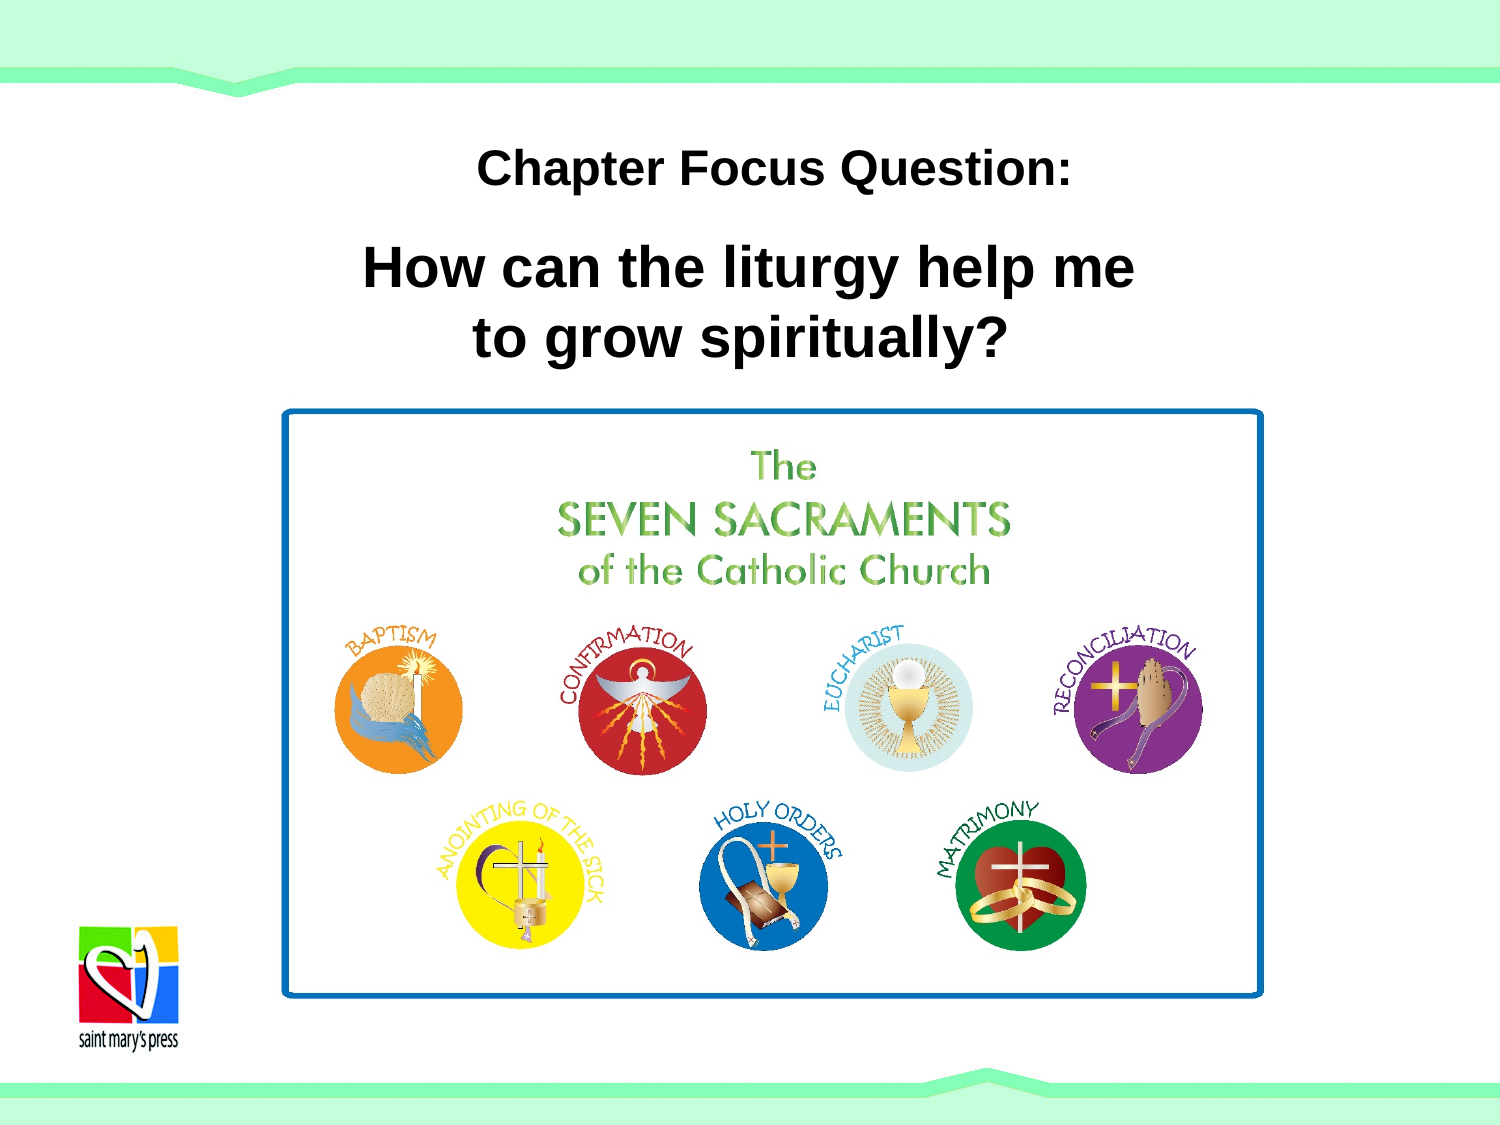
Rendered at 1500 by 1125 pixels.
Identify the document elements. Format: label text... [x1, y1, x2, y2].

picture [0, 0, 1500, 1125]
title How can the liturgy help me to grow spiritually? [300, 241, 1200, 385]
text_box Chapter Focus Question: [137, 128, 1413, 241]
